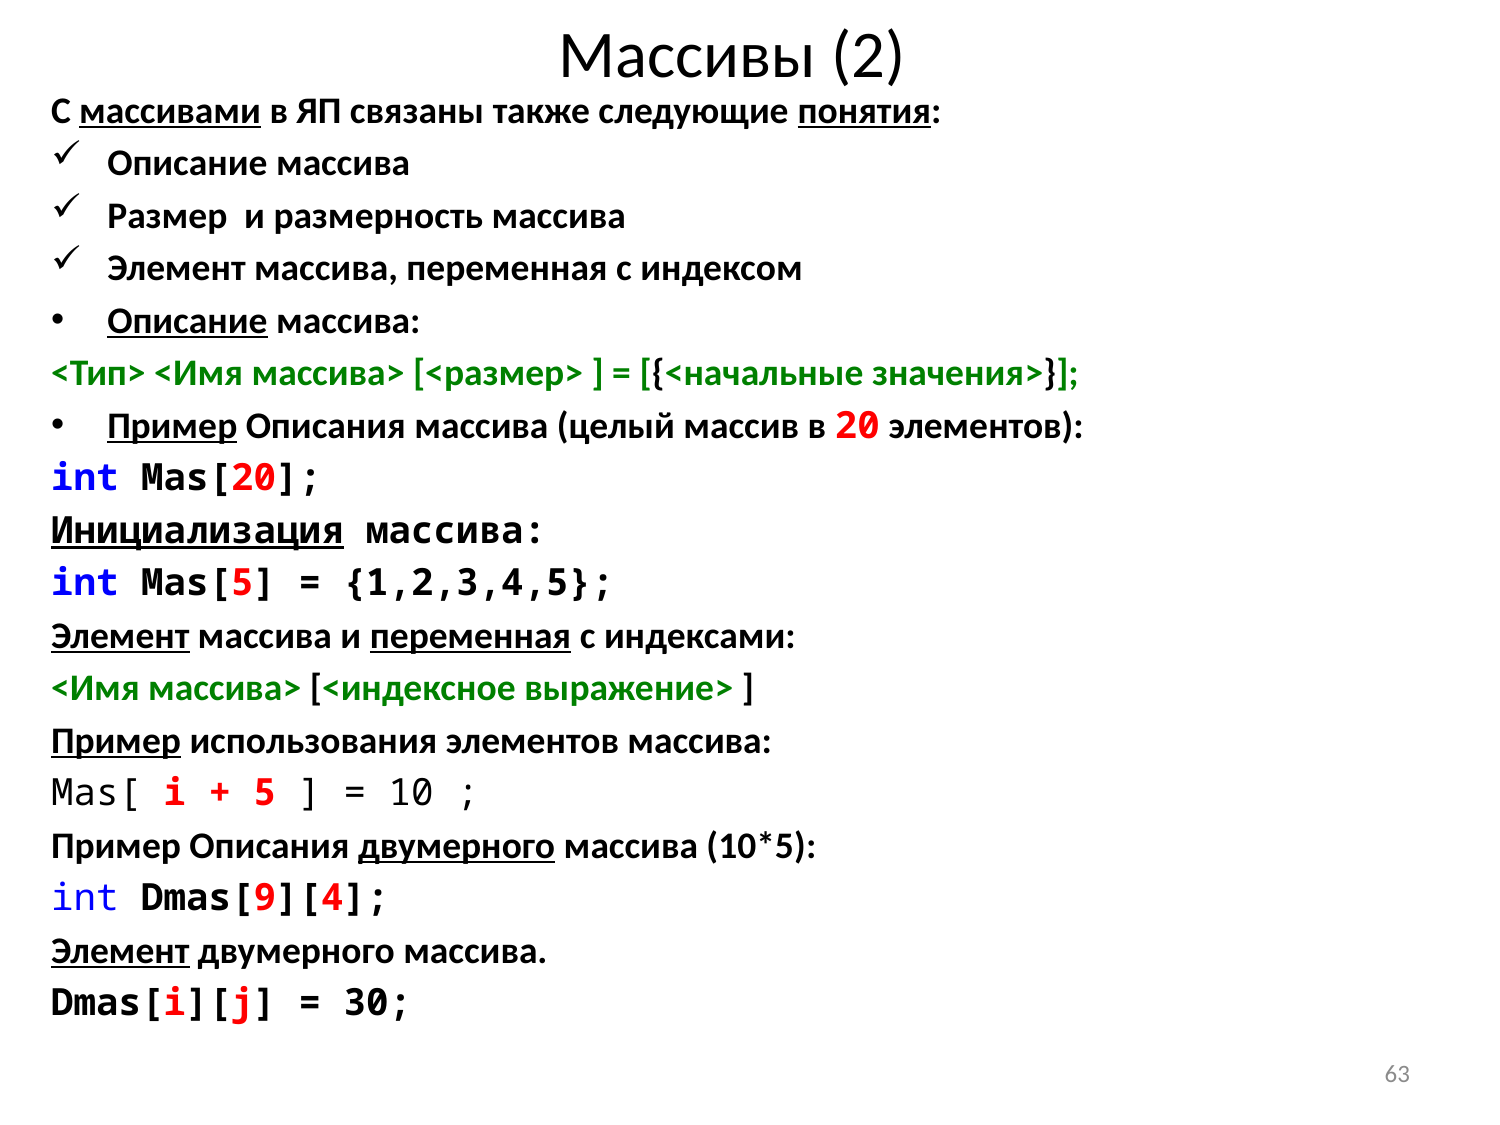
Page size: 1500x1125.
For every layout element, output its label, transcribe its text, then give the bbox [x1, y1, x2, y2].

text_box С массивами в ЯП связаны также следующие понятия: Описание массива Размер и размерность массива Элемент массива, переменная с индексом Описание массива: <Тип> <Имя массива> [<размер> ] = [{<начальные значения>}]; Пример Описания массива (целый массив в 20 элементов): int Mas[20]; Инициализация массива: int Mas[5] = {1,2,3,4,5}; Элемент массива и переменная с индексами: <Имя массива> [<индексное выражение> ] Пример использования элементов массива: Mas[ i + 5 ] = 10 ; Пример Описания двумерного массива (10*5): int Dmas[9][4]; Элемент двумерного массива. Dmas[i][j] = 30; [35, 78, 1460, 1047]
slide_number 63 [1074, 1042, 1425, 1103]
title Массивы (2) [159, 0, 1306, 78]
